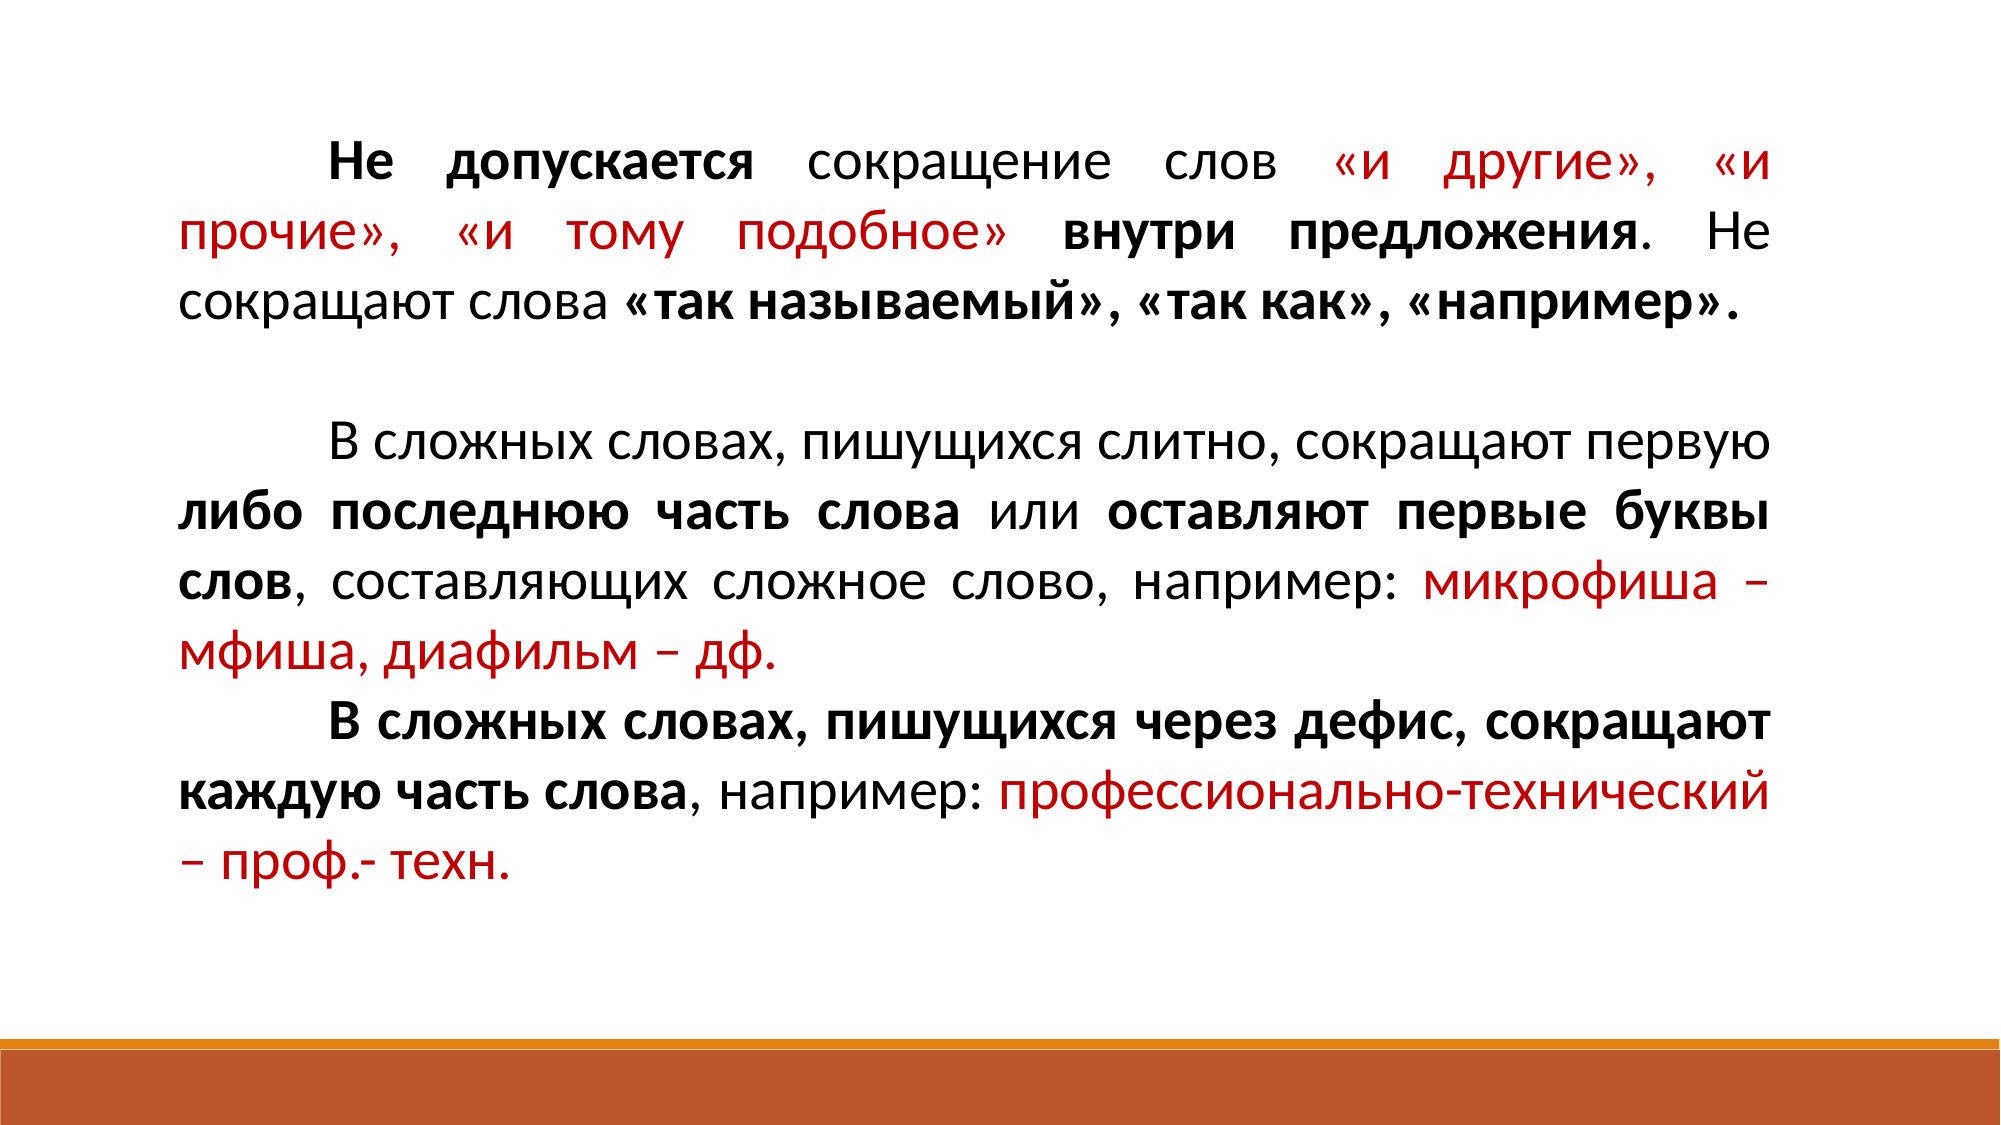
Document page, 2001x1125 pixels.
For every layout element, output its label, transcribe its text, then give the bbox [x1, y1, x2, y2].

text_box Не допускается сокращение слов «и другие», «и прочие», «и тому подобное» внутри предложения. Не сокращают слова «так называемый», «так как», «например». В сложных словах, пишущихся слитно, сокращают первую либо последнюю часть слова или оставляют первые буквы слов, составляющих сложное слово, например: микрофиша – мфиша, диафильм – дф. В сложных словах, пишущихся через дефис, сокращают каждую часть слова, например: профессионально-технический – проф.- техн. [163, 114, 1787, 899]
